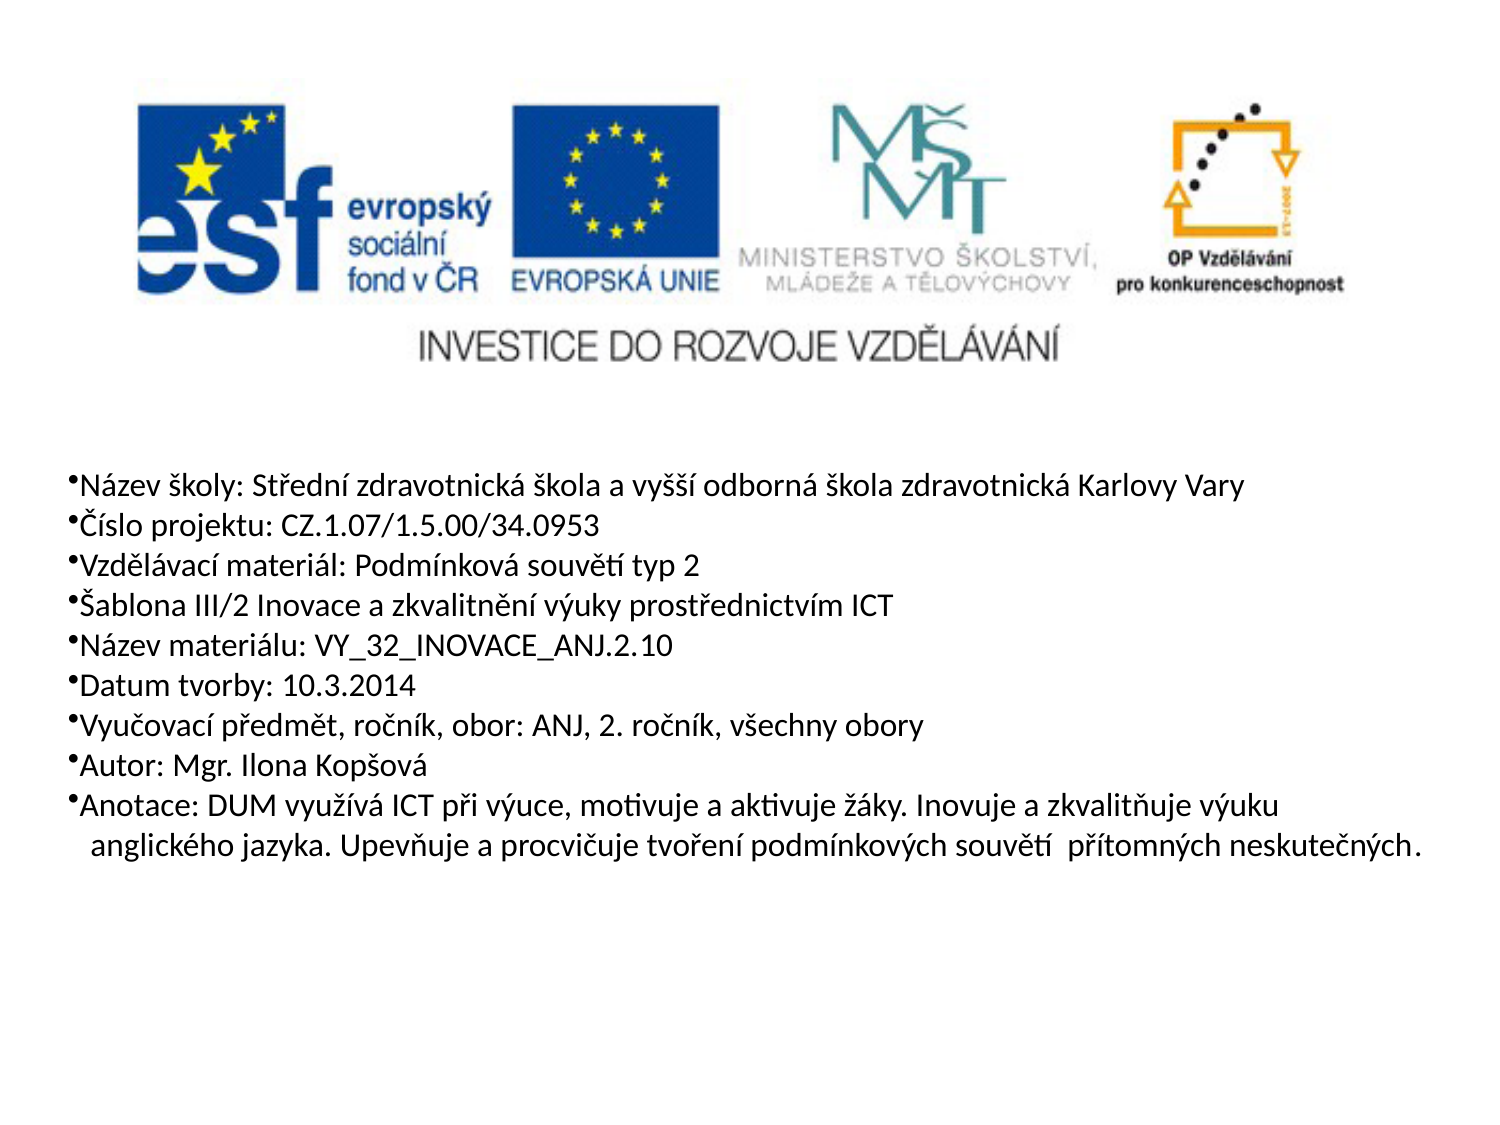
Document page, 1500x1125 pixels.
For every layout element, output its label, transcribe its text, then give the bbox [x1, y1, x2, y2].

text_box Název školy: Střední zdravotnická škola a vyšší odborná škola zdravotnická Karlovy Vary Číslo projektu: CZ.1.07/1.5.00/34.0953 Vzdělávací materiál: Podmínková souvětí typ 2 Šablona III/2 Inovace a zkvalitnění výuky prostřednictvím ICT Název materiálu: VY_32_INOVACE_ANJ.2.10 Datum tvorby: 10.3.2014 Vyučovací předmět, ročník, obor: ANJ, 2. ročník, všechny obory Autor: Mgr. Ilona Kopšová Anotace: DUM využívá ICT při výuce, motivuje a aktivuje žáky. Inovuje a zkvalitňuje výuku anglického jazyka. Upevňuje a procvičuje tvoření podmínkových souvětí přítomných neskutečných. [53, 456, 1441, 871]
picture [100, 77, 1377, 386]
